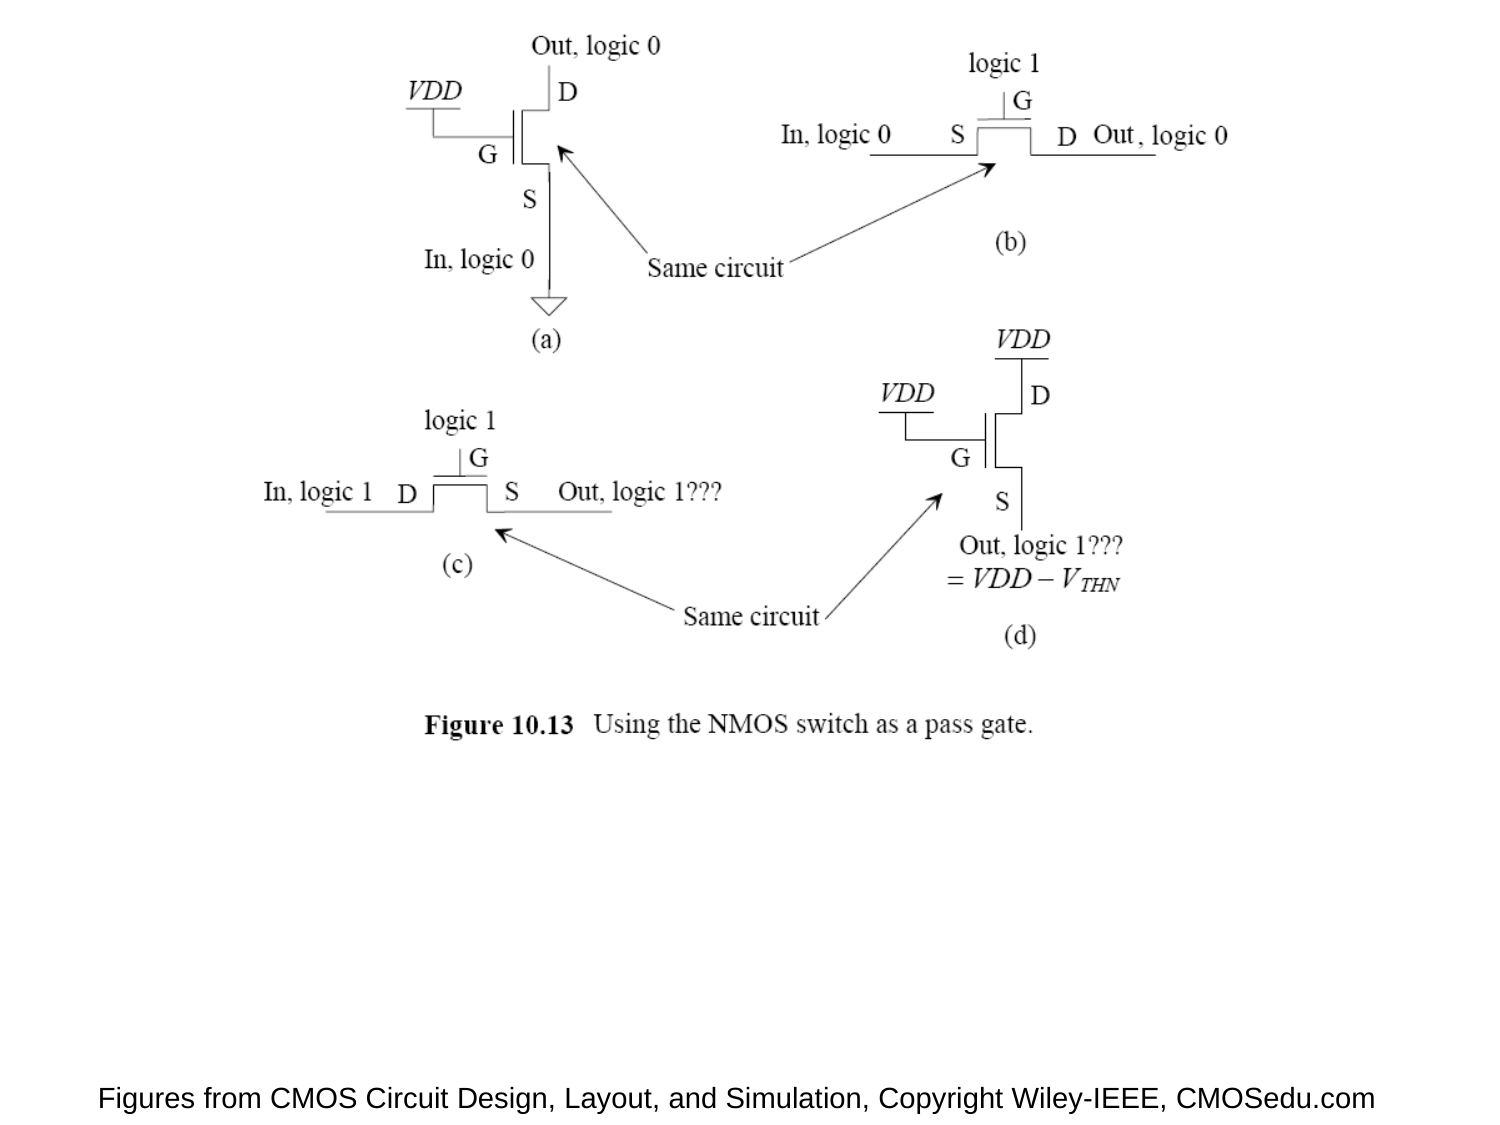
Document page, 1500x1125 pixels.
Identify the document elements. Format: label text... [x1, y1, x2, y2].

picture [237, 26, 1241, 763]
footer Figures from CMOS Circuit Design, Layout, and Simulation, Copyright Wiley-IEEE, CMOSedu.com [24, 1072, 1451, 1125]
